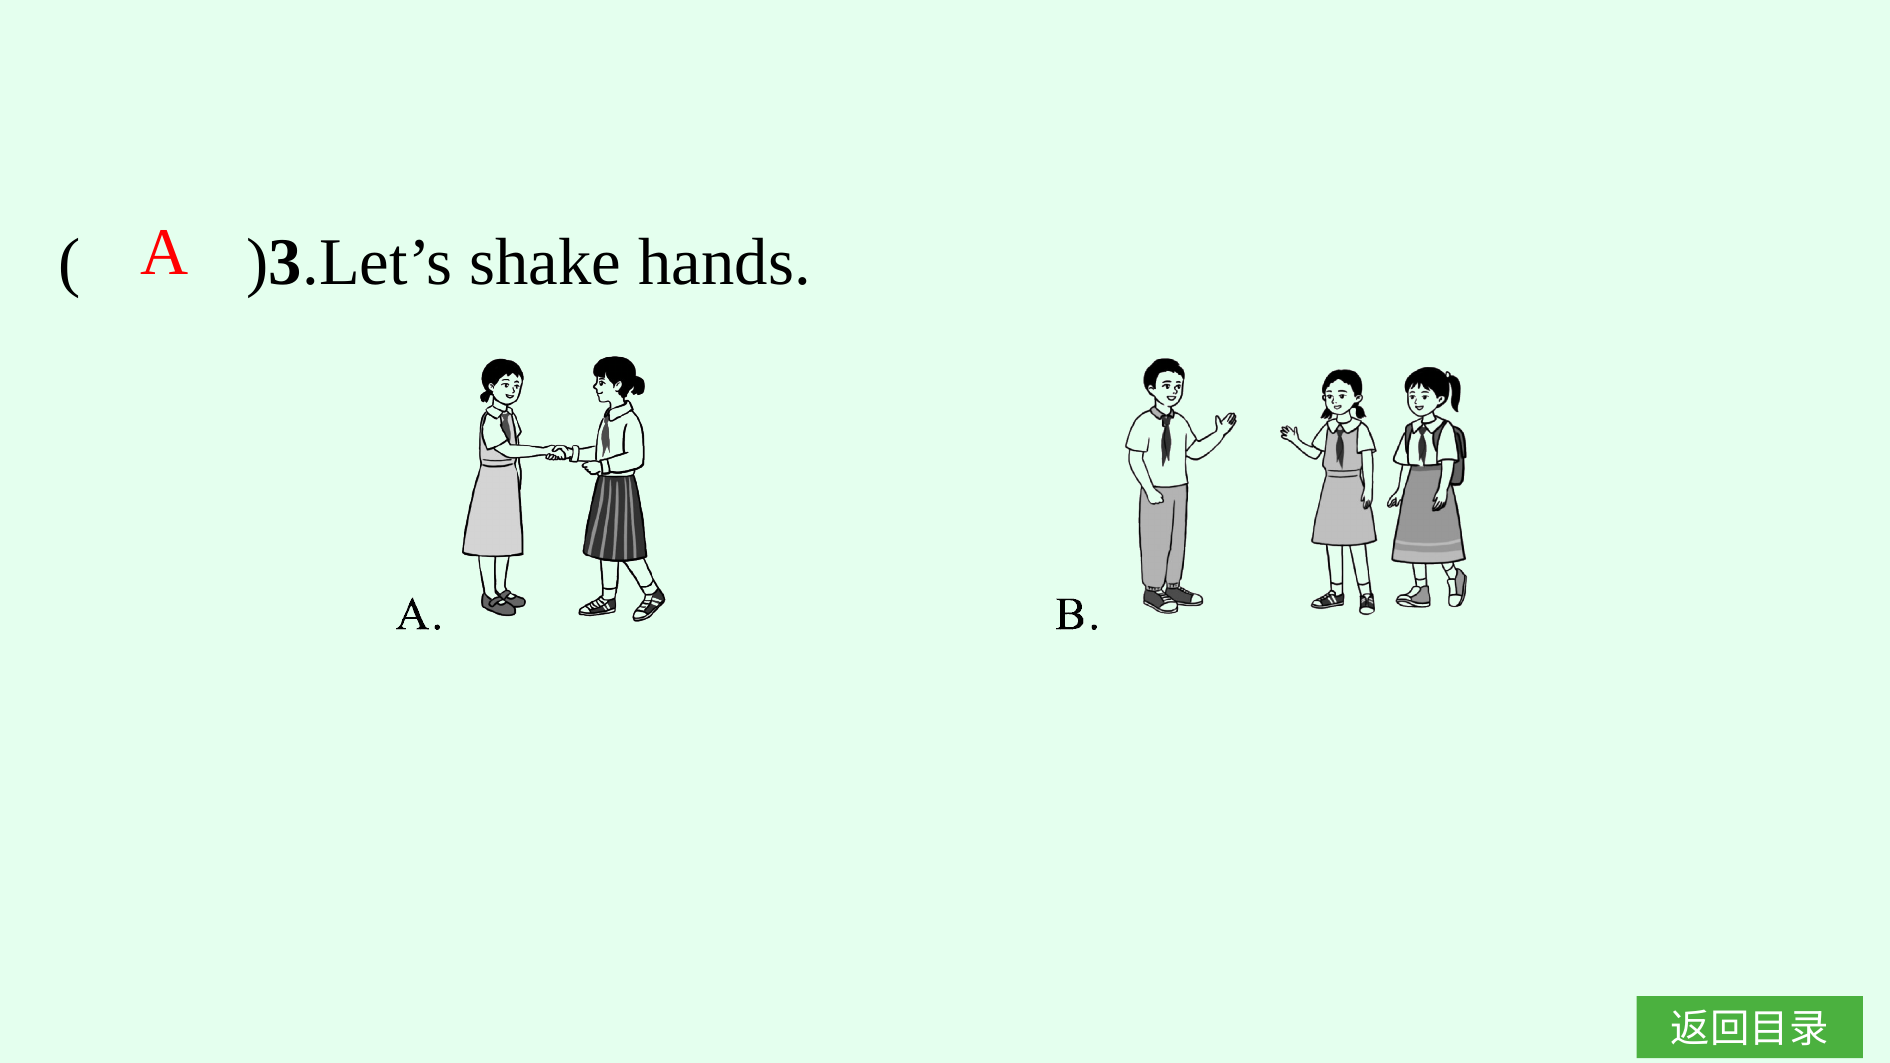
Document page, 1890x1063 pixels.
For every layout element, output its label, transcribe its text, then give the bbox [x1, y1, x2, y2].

text_box ( )3.Let’s shake hands. [44, 186, 844, 306]
text_box A [125, 200, 204, 296]
picture [395, 334, 1497, 631]
